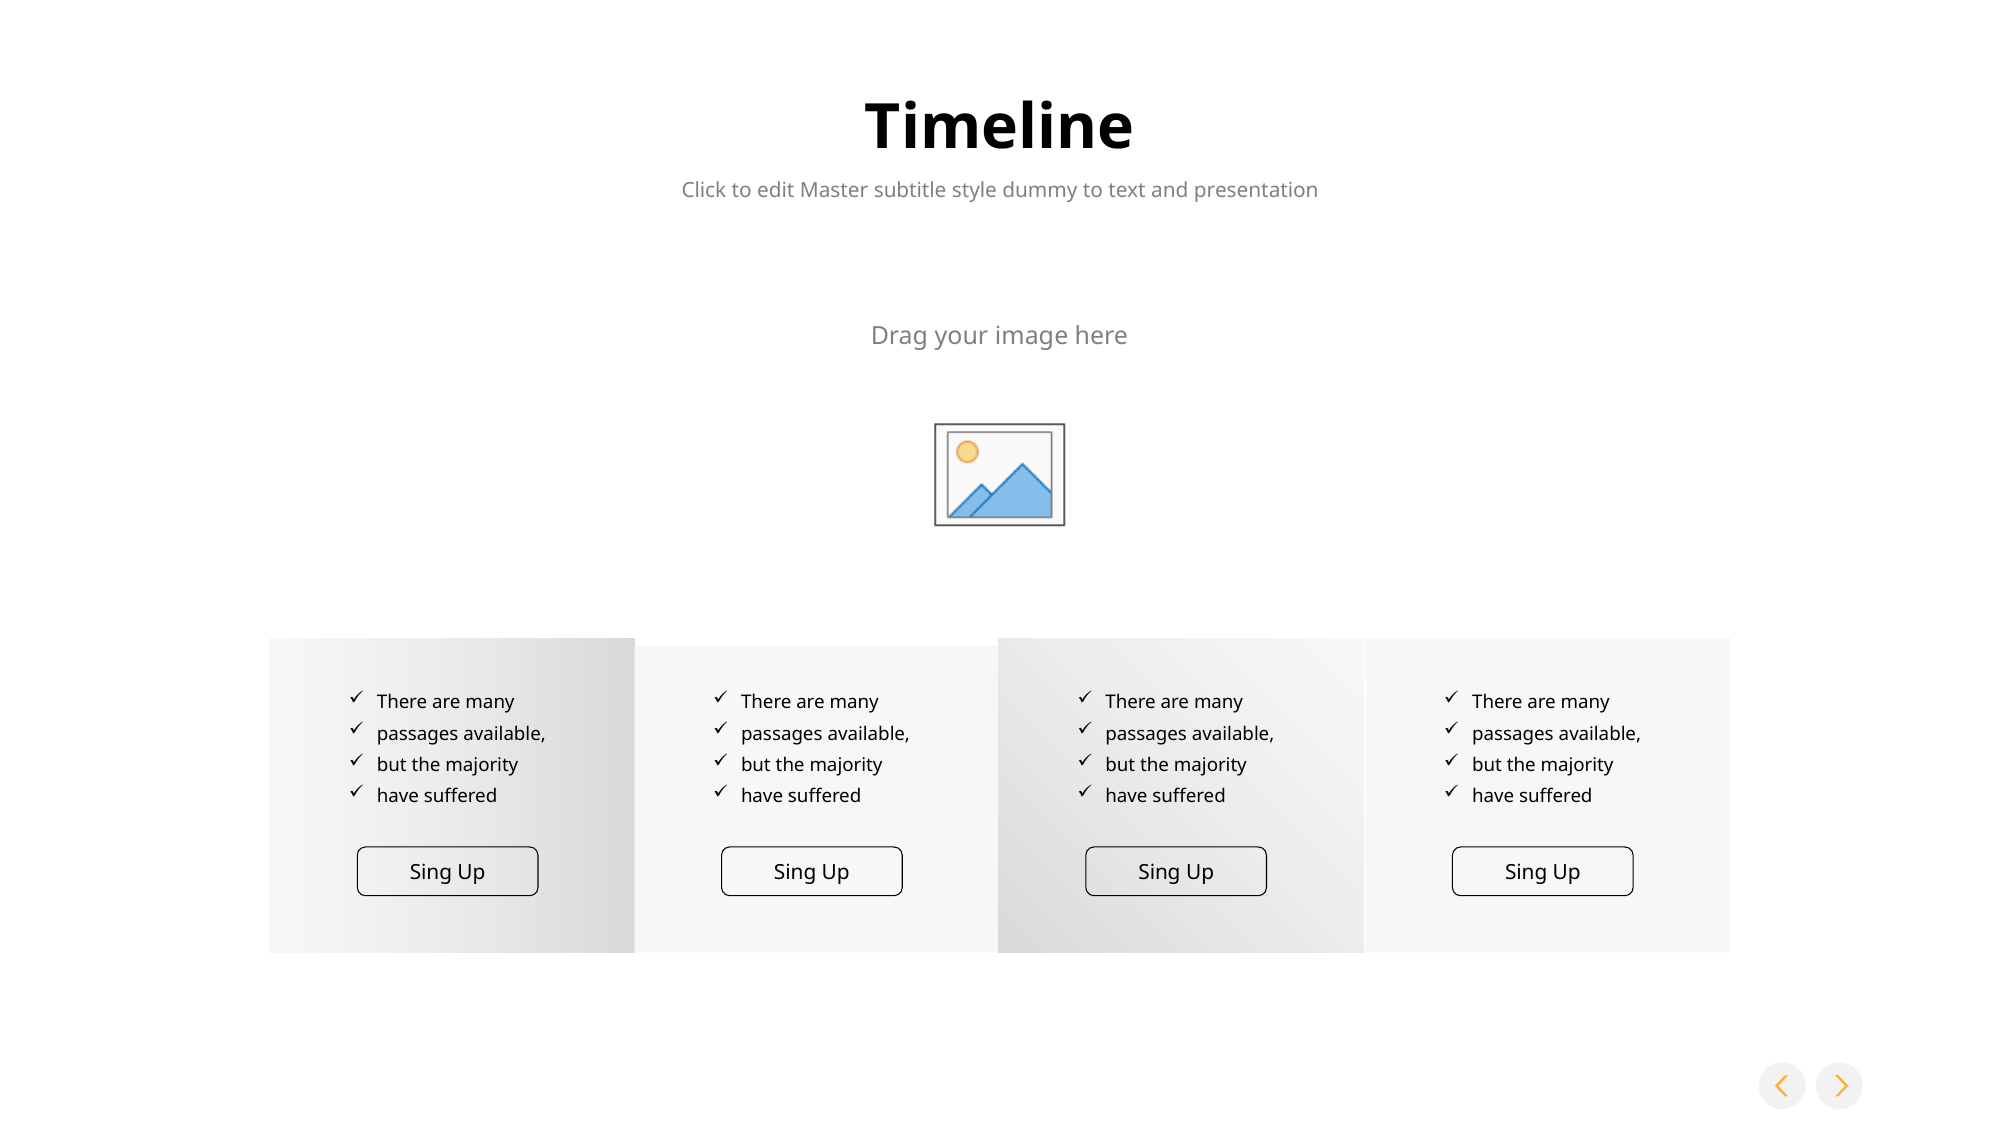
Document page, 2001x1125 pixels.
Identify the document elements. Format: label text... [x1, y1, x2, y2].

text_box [697, 694, 936, 896]
title Timeline [137, 78, 1863, 179]
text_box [333, 694, 571, 896]
text_box [1365, 638, 1731, 953]
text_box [1428, 694, 1667, 896]
picture [269, 311, 1730, 639]
subtitle Click to edit Master subtitle style dummy to text and presentation [137, 179, 1863, 204]
text_box [269, 639, 635, 953]
text_box [998, 639, 1364, 953]
text_box [633, 645, 998, 953]
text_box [1062, 694, 1300, 896]
